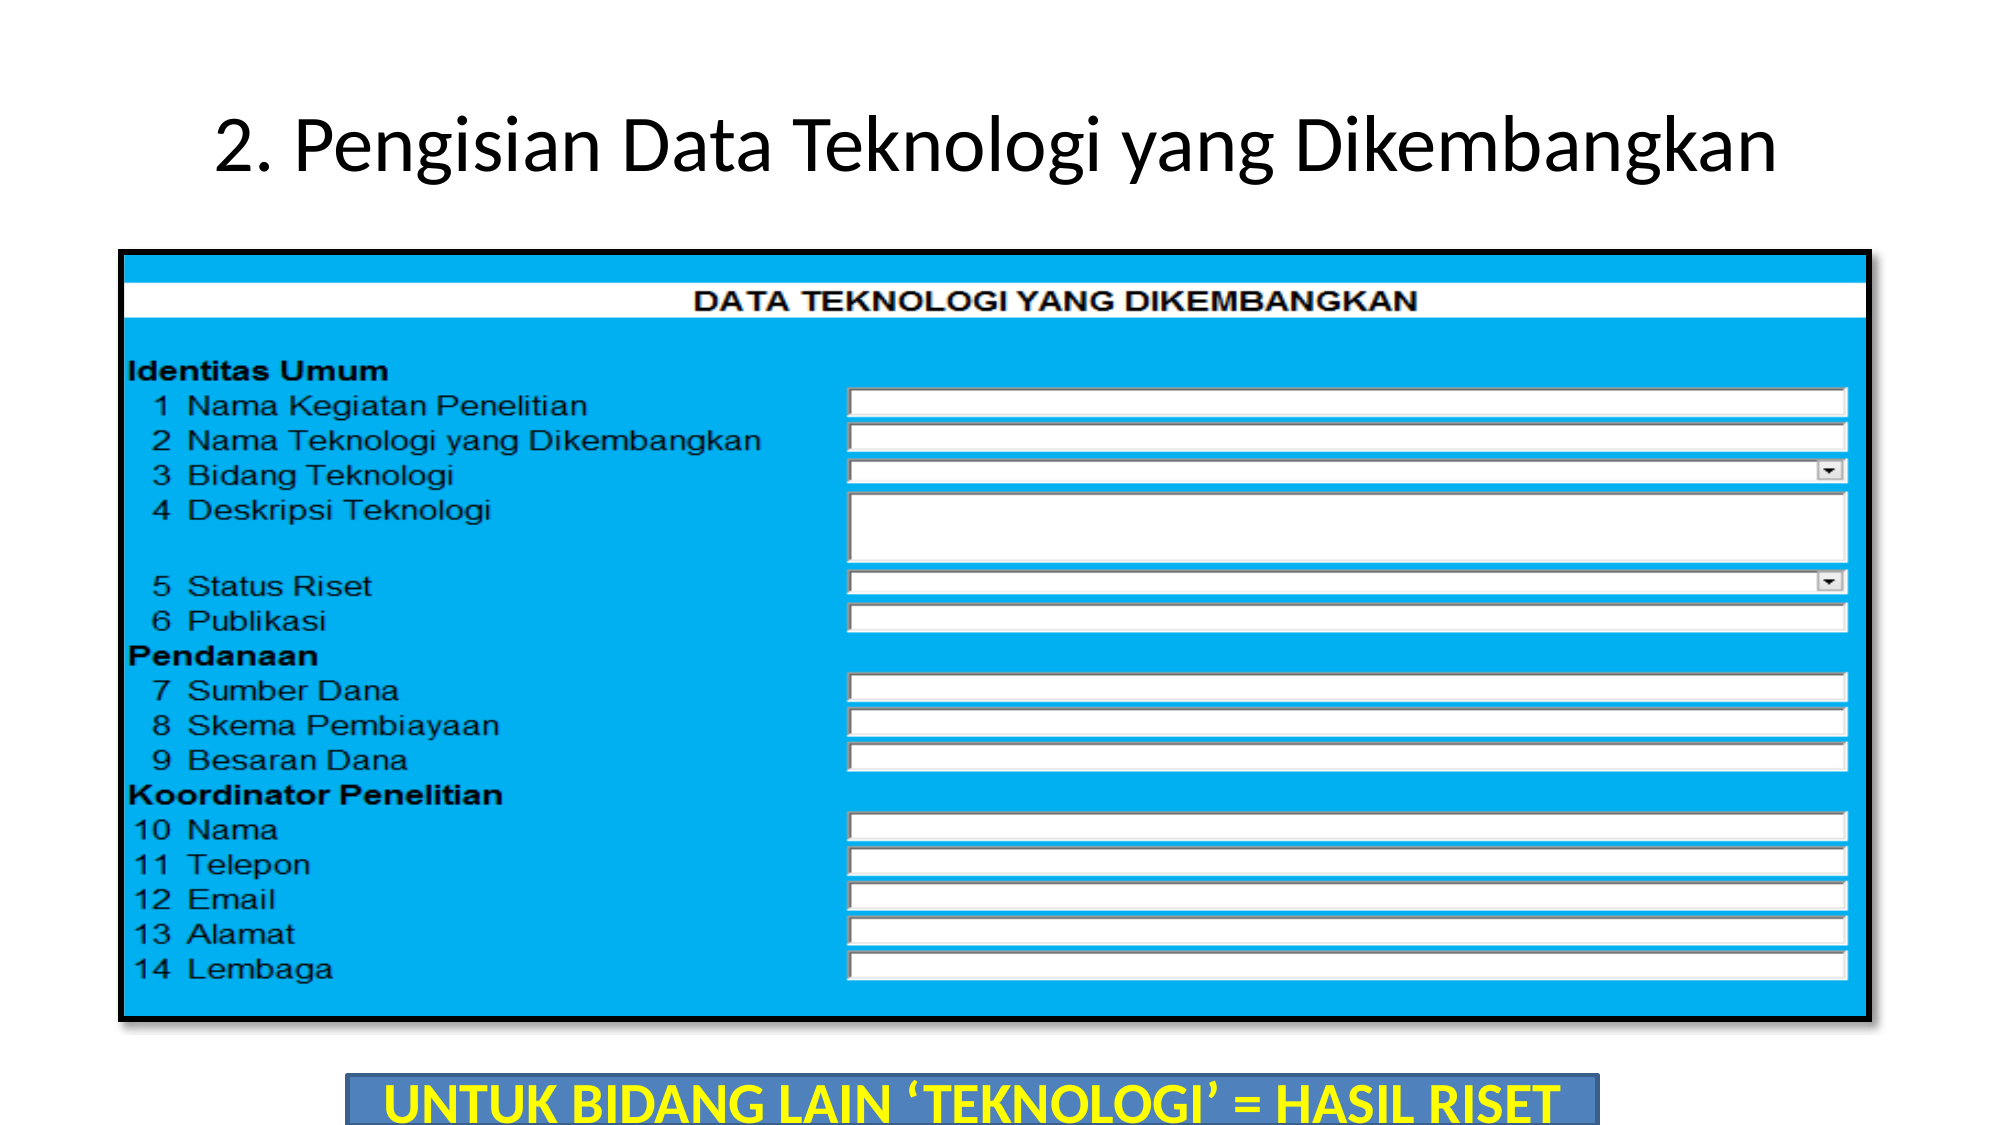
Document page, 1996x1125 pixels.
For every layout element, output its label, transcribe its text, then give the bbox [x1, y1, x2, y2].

picture [199, 791, 211, 804]
picture [154, 824, 158, 835]
picture [258, 657, 266, 664]
picture [243, 791, 250, 804]
picture [260, 512, 266, 519]
picture [269, 506, 274, 518]
picture [234, 898, 244, 908]
picture [164, 927, 169, 935]
picture [401, 402, 406, 414]
picture [601, 437, 607, 449]
picture [458, 507, 463, 516]
picture [412, 507, 424, 518]
picture [241, 687, 246, 699]
picture [280, 506, 285, 518]
picture [364, 507, 369, 516]
picture [212, 895, 218, 908]
picture [381, 397, 387, 414]
picture [249, 930, 255, 942]
picture [230, 932, 235, 941]
picture [291, 471, 296, 485]
picture [501, 436, 506, 445]
picture [128, 786, 151, 804]
picture [318, 582, 323, 595]
picture [212, 925, 219, 943]
picture [847, 812, 1848, 841]
picture [148, 362, 156, 380]
picture [189, 432, 195, 449]
picture [204, 613, 210, 621]
picture [346, 402, 350, 415]
picture [847, 603, 1848, 632]
picture [203, 752, 209, 769]
picture [364, 758, 369, 769]
picture [296, 432, 300, 449]
picture [265, 612, 270, 630]
picture [533, 398, 539, 414]
picture [438, 396, 442, 414]
picture [384, 501, 389, 519]
picture [269, 652, 275, 664]
picture [189, 397, 195, 414]
picture [491, 402, 496, 414]
picture [454, 791, 459, 804]
picture [203, 467, 209, 483]
picture [357, 436, 369, 449]
picture [700, 436, 704, 451]
picture [260, 931, 265, 943]
picture [223, 827, 228, 838]
picture [326, 472, 332, 483]
picture [417, 723, 424, 732]
picture [269, 689, 275, 699]
picture [179, 367, 187, 379]
picture [216, 657, 224, 664]
picture [164, 467, 169, 476]
picture [212, 786, 231, 804]
picture [346, 466, 351, 484]
picture [630, 431, 636, 449]
picture [271, 826, 277, 838]
picture [311, 652, 317, 665]
picture [269, 756, 274, 769]
picture [212, 617, 217, 629]
picture [232, 584, 237, 593]
picture [847, 881, 1848, 910]
picture [670, 437, 675, 449]
picture [271, 722, 276, 734]
picture [293, 617, 299, 629]
picture [138, 367, 145, 380]
picture [353, 402, 358, 414]
picture [234, 791, 240, 804]
picture [351, 501, 355, 518]
picture [223, 897, 228, 908]
picture [472, 438, 479, 447]
picture [571, 402, 576, 414]
picture [564, 431, 569, 449]
picture [276, 932, 283, 943]
picture [201, 932, 210, 943]
picture [212, 367, 218, 380]
picture [326, 506, 332, 518]
picture [381, 367, 387, 380]
picture [422, 436, 427, 448]
picture [280, 362, 289, 379]
picture [847, 742, 1848, 771]
picture [375, 473, 380, 484]
picture [254, 861, 261, 878]
picture [518, 397, 523, 414]
picture [257, 617, 261, 630]
picture [232, 826, 237, 838]
picture [201, 821, 209, 838]
picture [251, 471, 257, 483]
picture [159, 960, 167, 977]
picture [137, 821, 145, 838]
picture [492, 791, 501, 804]
picture [240, 578, 246, 595]
picture [205, 646, 213, 665]
picture [185, 652, 191, 665]
picture [286, 926, 293, 943]
picture [128, 362, 135, 380]
picture [333, 682, 341, 698]
picture [190, 925, 204, 939]
picture [755, 437, 761, 449]
picture [370, 367, 378, 380]
picture [555, 437, 560, 449]
picture [138, 890, 145, 908]
picture [364, 791, 381, 804]
picture [472, 723, 479, 732]
picture [258, 372, 269, 379]
picture [123, 255, 1867, 1017]
picture [298, 652, 305, 664]
picture [328, 367, 334, 380]
picture [155, 791, 197, 804]
picture [252, 687, 256, 699]
picture [525, 402, 530, 414]
picture [270, 402, 277, 414]
picture [348, 367, 356, 380]
picture [847, 672, 1848, 702]
picture [307, 367, 325, 380]
picture [271, 472, 276, 484]
picture [289, 721, 294, 734]
picture [227, 652, 233, 664]
picture [289, 506, 295, 524]
picture [359, 367, 367, 380]
picture [201, 397, 209, 414]
picture [370, 404, 378, 414]
picture [189, 821, 195, 838]
picture [362, 722, 367, 734]
picture [256, 960, 261, 977]
picture [403, 439, 408, 448]
picture [494, 722, 499, 734]
picture [448, 471, 453, 484]
picture [159, 856, 165, 873]
picture [243, 437, 248, 449]
picture [289, 652, 295, 664]
title 2. Pengisian Data Teknologi yang Dikembangkan [99, 45, 1896, 233]
picture [296, 791, 329, 804]
picture [234, 466, 238, 484]
picture [199, 431, 209, 449]
picture [252, 501, 257, 519]
picture [379, 716, 385, 734]
picture [659, 438, 666, 449]
picture [373, 724, 377, 734]
picture [309, 439, 314, 448]
picture [278, 658, 285, 664]
picture [313, 403, 318, 413]
picture [447, 436, 453, 443]
picture [477, 506, 482, 520]
picture [278, 689, 283, 698]
picture [483, 791, 490, 803]
picture [485, 506, 490, 519]
picture [313, 467, 318, 484]
picture [236, 652, 244, 664]
picture [265, 791, 281, 804]
picture [355, 688, 360, 699]
picture [214, 509, 219, 517]
picture [329, 431, 334, 449]
picture [225, 506, 232, 512]
picture [383, 756, 389, 769]
picture [320, 617, 325, 630]
picture [351, 721, 356, 734]
picture [401, 466, 414, 484]
picture [172, 652, 180, 664]
picture [384, 791, 391, 803]
picture [223, 612, 235, 630]
picture [159, 685, 167, 692]
picture [612, 438, 618, 449]
picture [680, 437, 686, 449]
picture [393, 791, 402, 804]
picture [304, 861, 310, 873]
picture [439, 471, 445, 489]
picture [623, 437, 628, 449]
picture [847, 707, 1848, 736]
picture [254, 404, 259, 414]
picture [364, 686, 369, 699]
picture [238, 930, 244, 942]
picture [140, 925, 145, 943]
picture [375, 688, 380, 699]
picture [291, 397, 295, 414]
picture [399, 721, 404, 734]
picture [494, 437, 499, 449]
picture [483, 436, 488, 449]
picture [430, 501, 444, 518]
picture [259, 756, 266, 769]
picture [847, 846, 1848, 876]
picture [249, 965, 254, 977]
picture [581, 402, 587, 414]
picture [238, 965, 244, 977]
picture [513, 436, 518, 451]
picture [128, 647, 151, 664]
picture [847, 388, 1848, 417]
picture [744, 437, 750, 449]
picture [260, 895, 266, 908]
picture [137, 960, 145, 978]
picture [159, 501, 167, 518]
picture [249, 652, 255, 664]
picture [232, 372, 239, 379]
picture [392, 512, 398, 519]
picture [410, 402, 415, 414]
picture [337, 367, 345, 379]
picture [258, 682, 264, 699]
picture [249, 612, 254, 629]
picture [326, 965, 332, 977]
picture [242, 367, 248, 379]
picture [270, 437, 277, 448]
picture [425, 786, 431, 804]
picture [260, 723, 266, 734]
picture [847, 570, 1848, 594]
text_box UNTUK BIDANG LAIN ‘TEKNOLOGI’ = HASIL RISET [345, 1073, 1600, 1125]
picture [847, 492, 1848, 562]
picture [140, 855, 145, 873]
picture [340, 786, 362, 803]
picture [560, 402, 567, 414]
picture [847, 916, 1848, 945]
picture [159, 367, 167, 380]
picture [192, 367, 198, 380]
picture [212, 471, 217, 484]
picture [734, 437, 741, 448]
picture [294, 861, 299, 873]
picture [373, 756, 378, 769]
picture [269, 890, 274, 908]
picture [391, 687, 398, 699]
picture [212, 687, 217, 697]
picture [223, 403, 228, 414]
picture [194, 856, 199, 873]
picture [227, 965, 233, 977]
picture [328, 751, 332, 769]
picture [707, 431, 712, 449]
picture [421, 403, 426, 414]
picture [847, 459, 1848, 483]
picture [847, 422, 1848, 451]
picture [847, 951, 1848, 980]
picture [232, 401, 237, 414]
picture [298, 688, 303, 699]
picture [260, 471, 266, 484]
picture [460, 401, 467, 412]
picture [483, 721, 488, 734]
picture [480, 402, 486, 414]
picture [311, 756, 316, 769]
picture [296, 362, 303, 379]
picture [243, 826, 248, 838]
picture [160, 397, 165, 414]
picture [307, 965, 313, 981]
picture [212, 578, 218, 595]
picture [254, 439, 259, 449]
picture [210, 968, 214, 978]
picture [194, 651, 202, 665]
picture [252, 791, 262, 804]
picture [454, 721, 459, 734]
picture [227, 856, 233, 873]
picture [249, 582, 255, 594]
picture [284, 787, 295, 804]
picture [294, 577, 299, 595]
picture [357, 578, 369, 595]
picture [223, 687, 235, 699]
picture [434, 791, 440, 804]
picture [249, 721, 255, 734]
picture [331, 721, 336, 733]
picture [200, 362, 210, 379]
picture [542, 402, 547, 414]
picture [220, 363, 230, 379]
picture [382, 473, 387, 481]
picture [223, 436, 228, 449]
picture [243, 402, 248, 414]
picture [346, 437, 351, 449]
picture [274, 860, 280, 870]
picture [400, 757, 406, 769]
picture [364, 472, 369, 484]
picture [430, 436, 435, 449]
picture [463, 791, 479, 804]
picture [152, 652, 160, 665]
picture [442, 787, 452, 803]
picture [232, 436, 237, 449]
picture [251, 896, 257, 908]
picture [304, 584, 312, 589]
picture [405, 791, 423, 804]
picture [376, 431, 389, 449]
picture [254, 829, 259, 838]
picture [401, 506, 407, 518]
picture [420, 471, 433, 484]
picture [290, 757, 297, 769]
picture [300, 756, 306, 769]
picture [212, 716, 218, 734]
picture [260, 582, 266, 595]
picture [285, 965, 292, 977]
